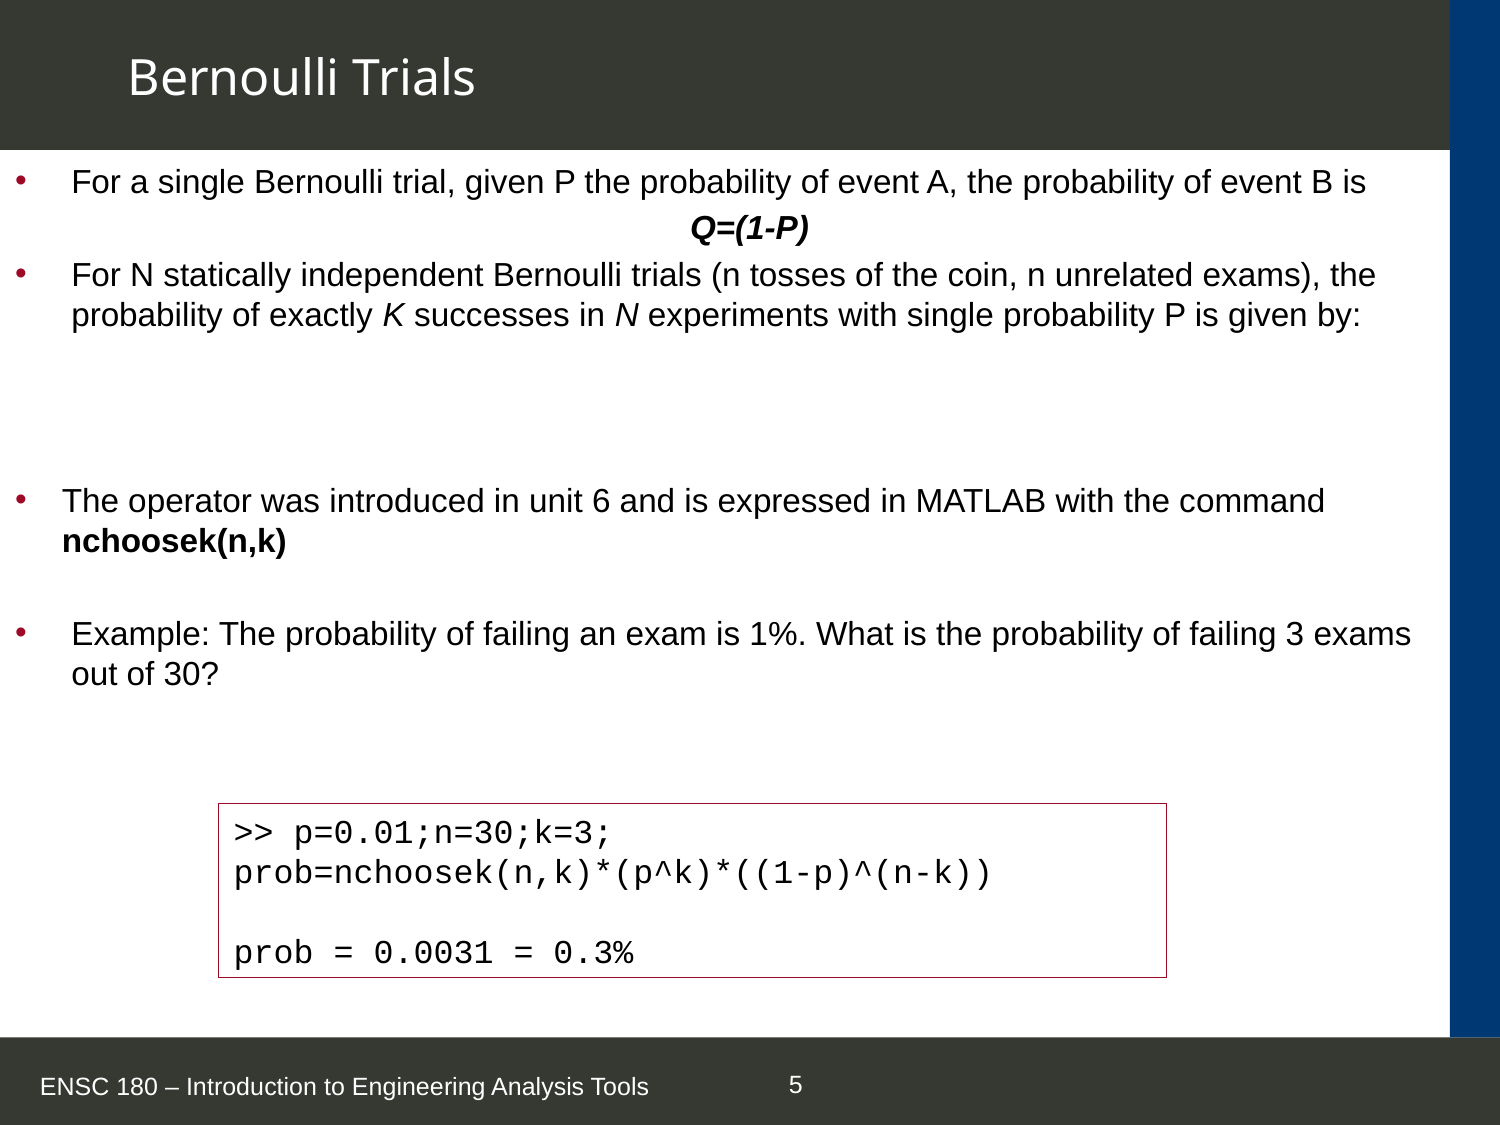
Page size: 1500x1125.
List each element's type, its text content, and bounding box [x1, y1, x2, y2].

footer ENSC 180 – Introduction to Engineering Analysis Tools [24, 1062, 701, 1113]
text_box >> p=0.01;n=30;k=3; prob=nchoosek(n,k)*(p^k)*((1-p)^(n-k)) prob = 0.0031 = 0.3% [218, 803, 1167, 978]
title Bernoulli Trials [112, 37, 1450, 138]
